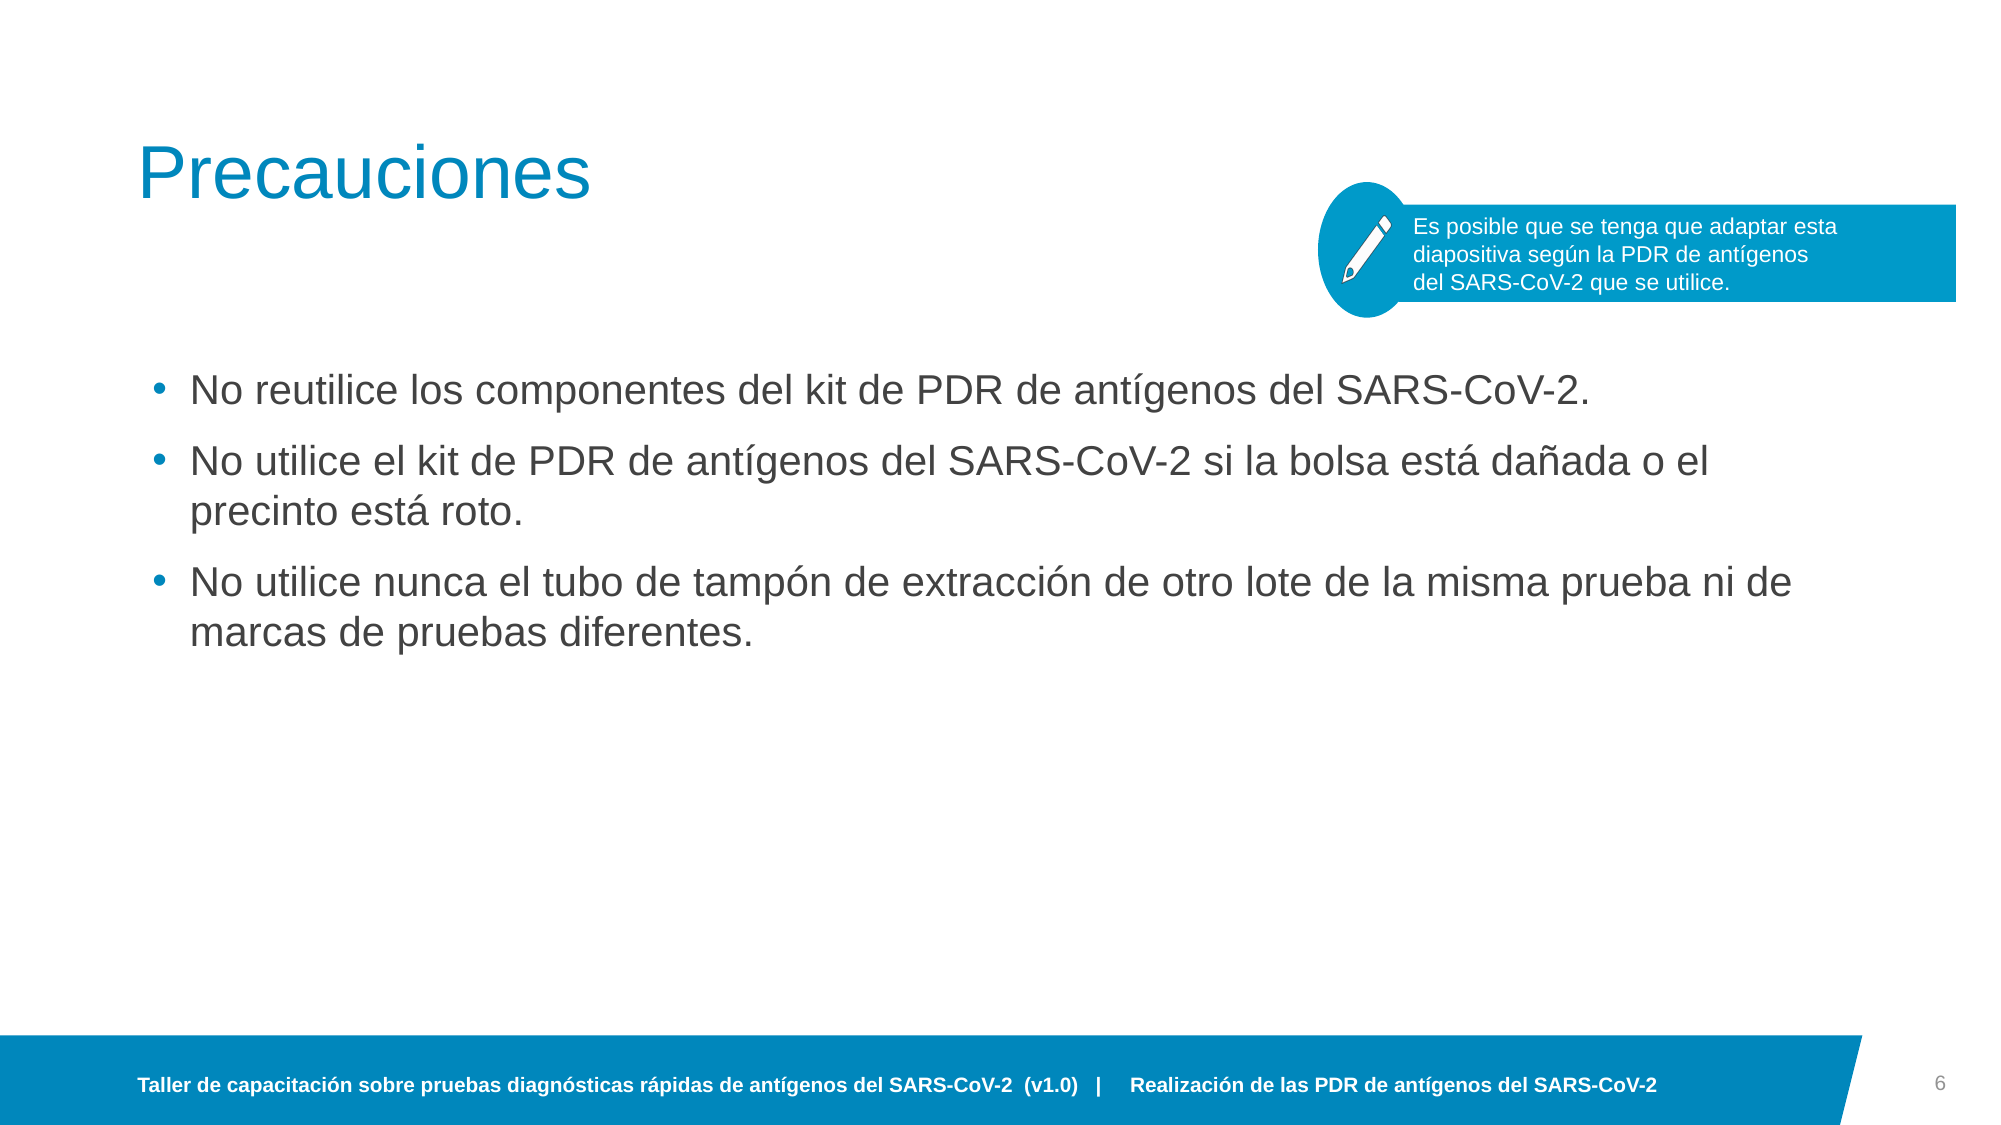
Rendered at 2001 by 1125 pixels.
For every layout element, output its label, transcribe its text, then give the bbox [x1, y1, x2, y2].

list No reutilice los componentes del kit de PDR de antígenos del SARS-CoV-2. No utilice el kit de PDR de antígenos del SARS-CoV-2 si la bolsa está dañada o el precinto está roto. No utilice nunca el tubo de tampón de extracción de otro lote de la misma prueba ni de marcas de pruebas diferentes. [137, 284, 1863, 1014]
slide_number 6 [1862, 1035, 1947, 1125]
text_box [1317, 182, 1956, 318]
title Precauciones [137, 59, 1863, 215]
footer Taller de capacitación sobre pruebas diagnósticas rápidas de antígenos del SARS-CoV-2 (v1.0) | Realización de las PDR de antígenos del SARS-CoV-2 [137, 1042, 1715, 1125]
